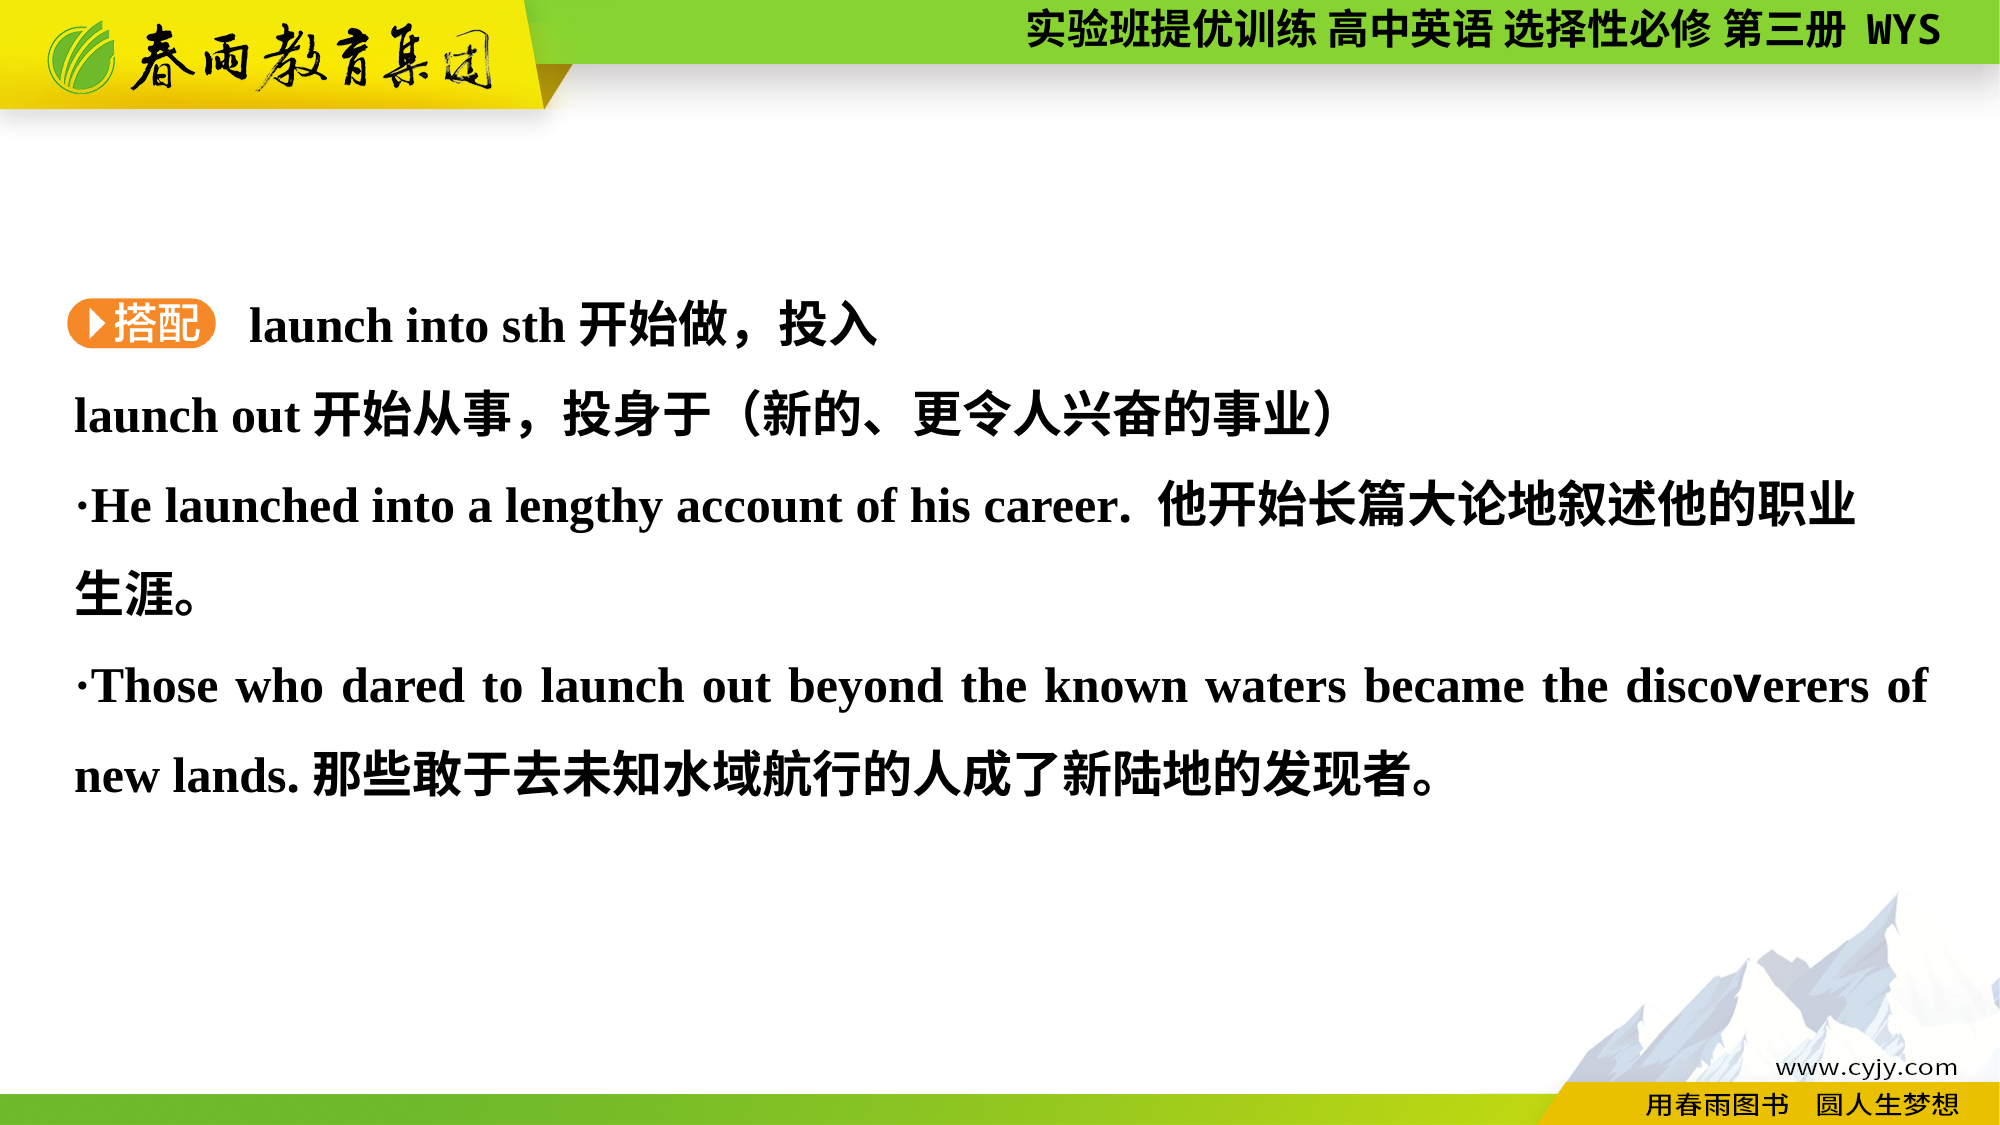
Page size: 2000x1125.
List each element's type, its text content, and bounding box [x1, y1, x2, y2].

list launch into sth开始做，投入 launch out开始从事，投身于（新的、更令人兴奋的事业） ·He launched into a lengthy account of his career. 他开始长篇大论地叙述他的职业 生涯。 ·Those who dared to launch out beyond the known waters became the discoverers of new lands.那些敢于去未知水域航行的人成了新陆地的发现者。 [59, 255, 1944, 805]
picture [0, 0, 2000, 1125]
